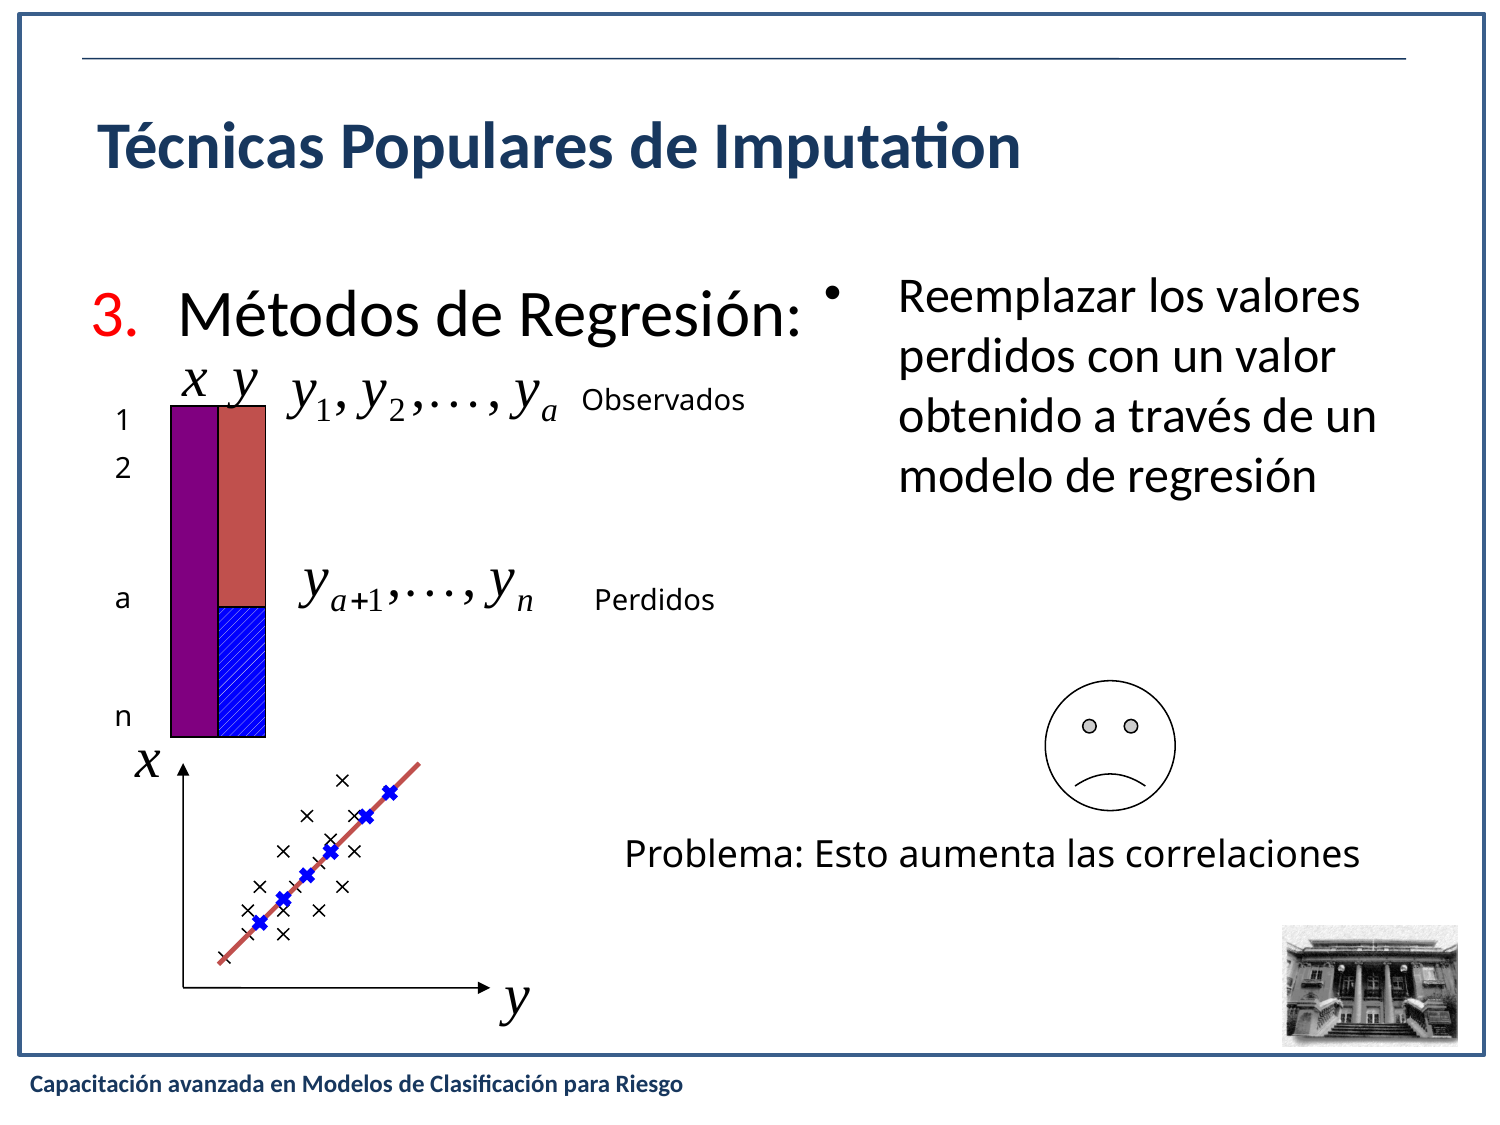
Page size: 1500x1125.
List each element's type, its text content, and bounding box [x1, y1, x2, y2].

text_box Perdidos [579, 574, 730, 624]
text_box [324, 845, 337, 858]
text_box Reemplazar los valores perdidos con un valor obtenido a través de un modelo de regresión [809, 255, 1440, 362]
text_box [489, 975, 544, 1039]
picture [1282, 925, 1458, 1047]
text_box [123, 739, 173, 793]
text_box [383, 786, 397, 799]
list Métodos de Regresión: [74, 262, 809, 359]
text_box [277, 892, 290, 906]
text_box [99, 358, 272, 740]
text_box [288, 538, 545, 626]
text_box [300, 869, 314, 882]
text_box [1045, 680, 1176, 811]
text_box Problema: Esto aumenta las correlaciones [609, 822, 1377, 883]
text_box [359, 810, 373, 823]
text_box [253, 916, 267, 929]
text_box Observados [577, 373, 761, 424]
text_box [182, 763, 491, 988]
title Técnicas Populares de Imputation [81, 81, 1414, 202]
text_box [277, 349, 572, 437]
